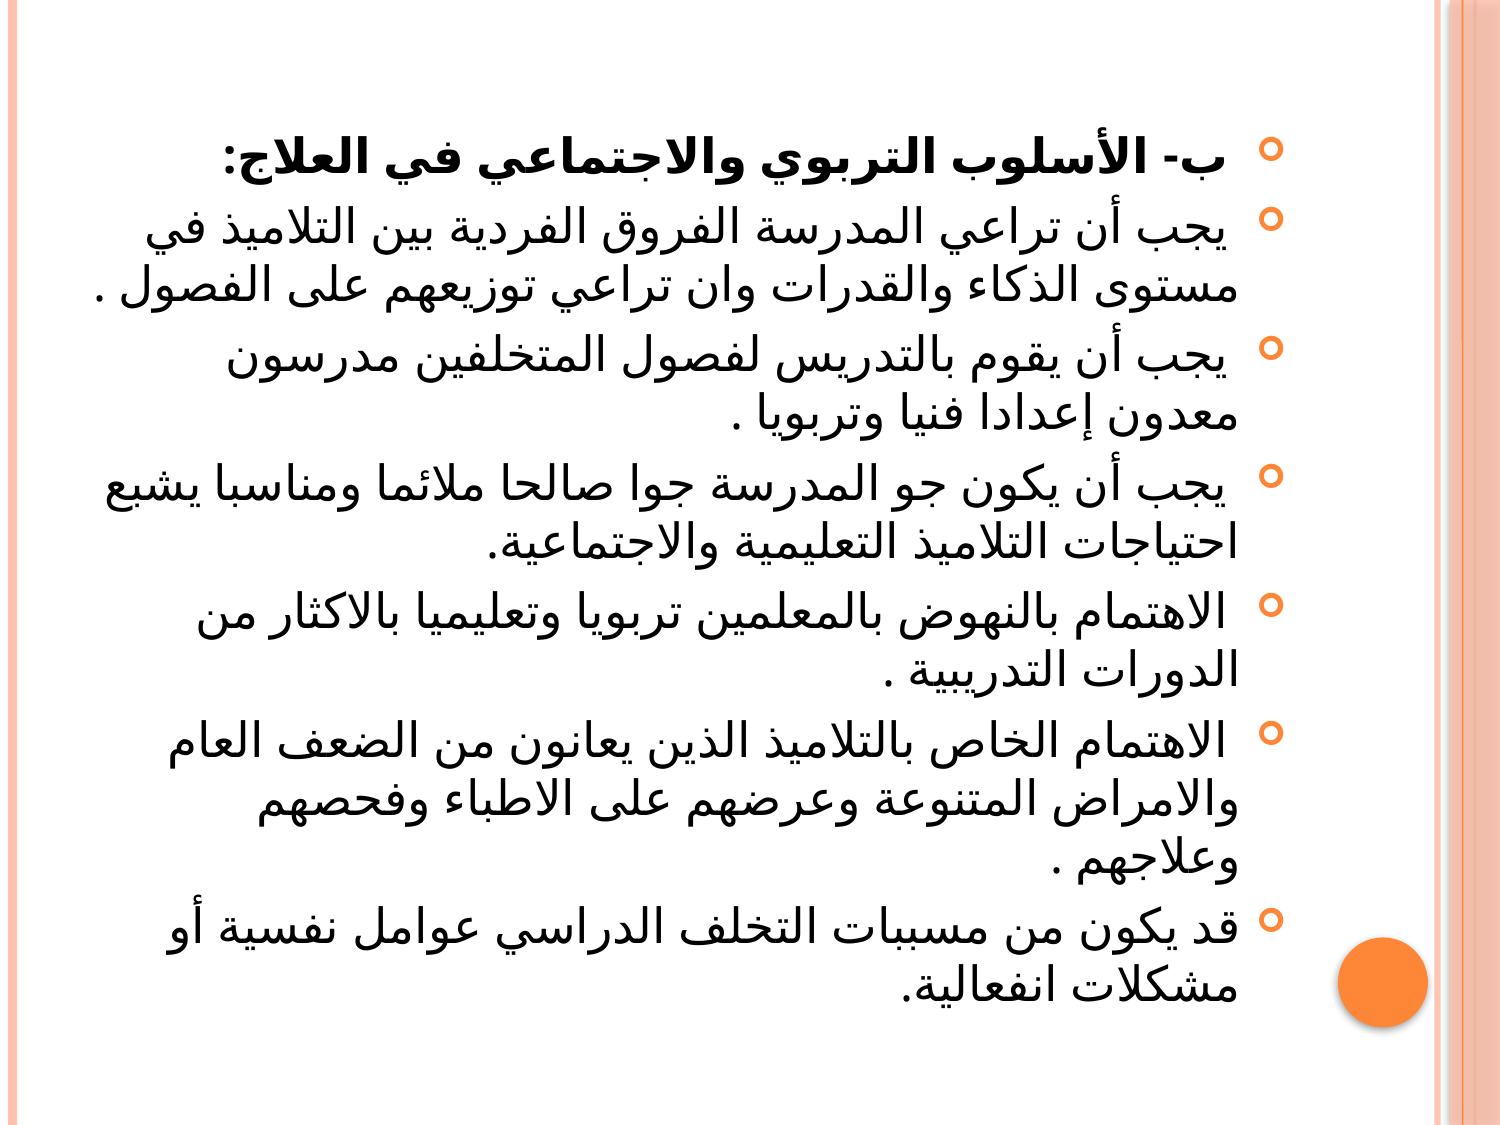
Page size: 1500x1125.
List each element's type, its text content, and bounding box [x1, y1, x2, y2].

list ب- الأسلوب التربوي والاجتماعي في العلاج: يجب أن تراعي المدرسة الفروق الفردية بين التلاميذ في مستوى الذكاء والقدرات وان تراعي توزيعهم على الفصول . يجب أن يقوم بالتدريس لفصول المتخلفين مدرسون معدون إعدادا فنيا وتربويا . يجب أن يكون جو المدرسة جوا صالحا ملائما ومناسبا يشبع احتياجات التلاميذ التعليمية والاجتماعية. الاهتمام بالنهوض بالمعلمين تربويا وتعليميا بالاكثار من الدورات التدريبية . الاهتمام الخاص بالتلاميذ الذين يعانون من الضعف العام والامراض المتنوعة وعرضهم على الاطباء وفحصهم وعلاجهم . قد يكون من مسببات التخلف الدراسي عوامل نفسية أو مشكلات انفعالية. [75, 117, 1300, 1062]
